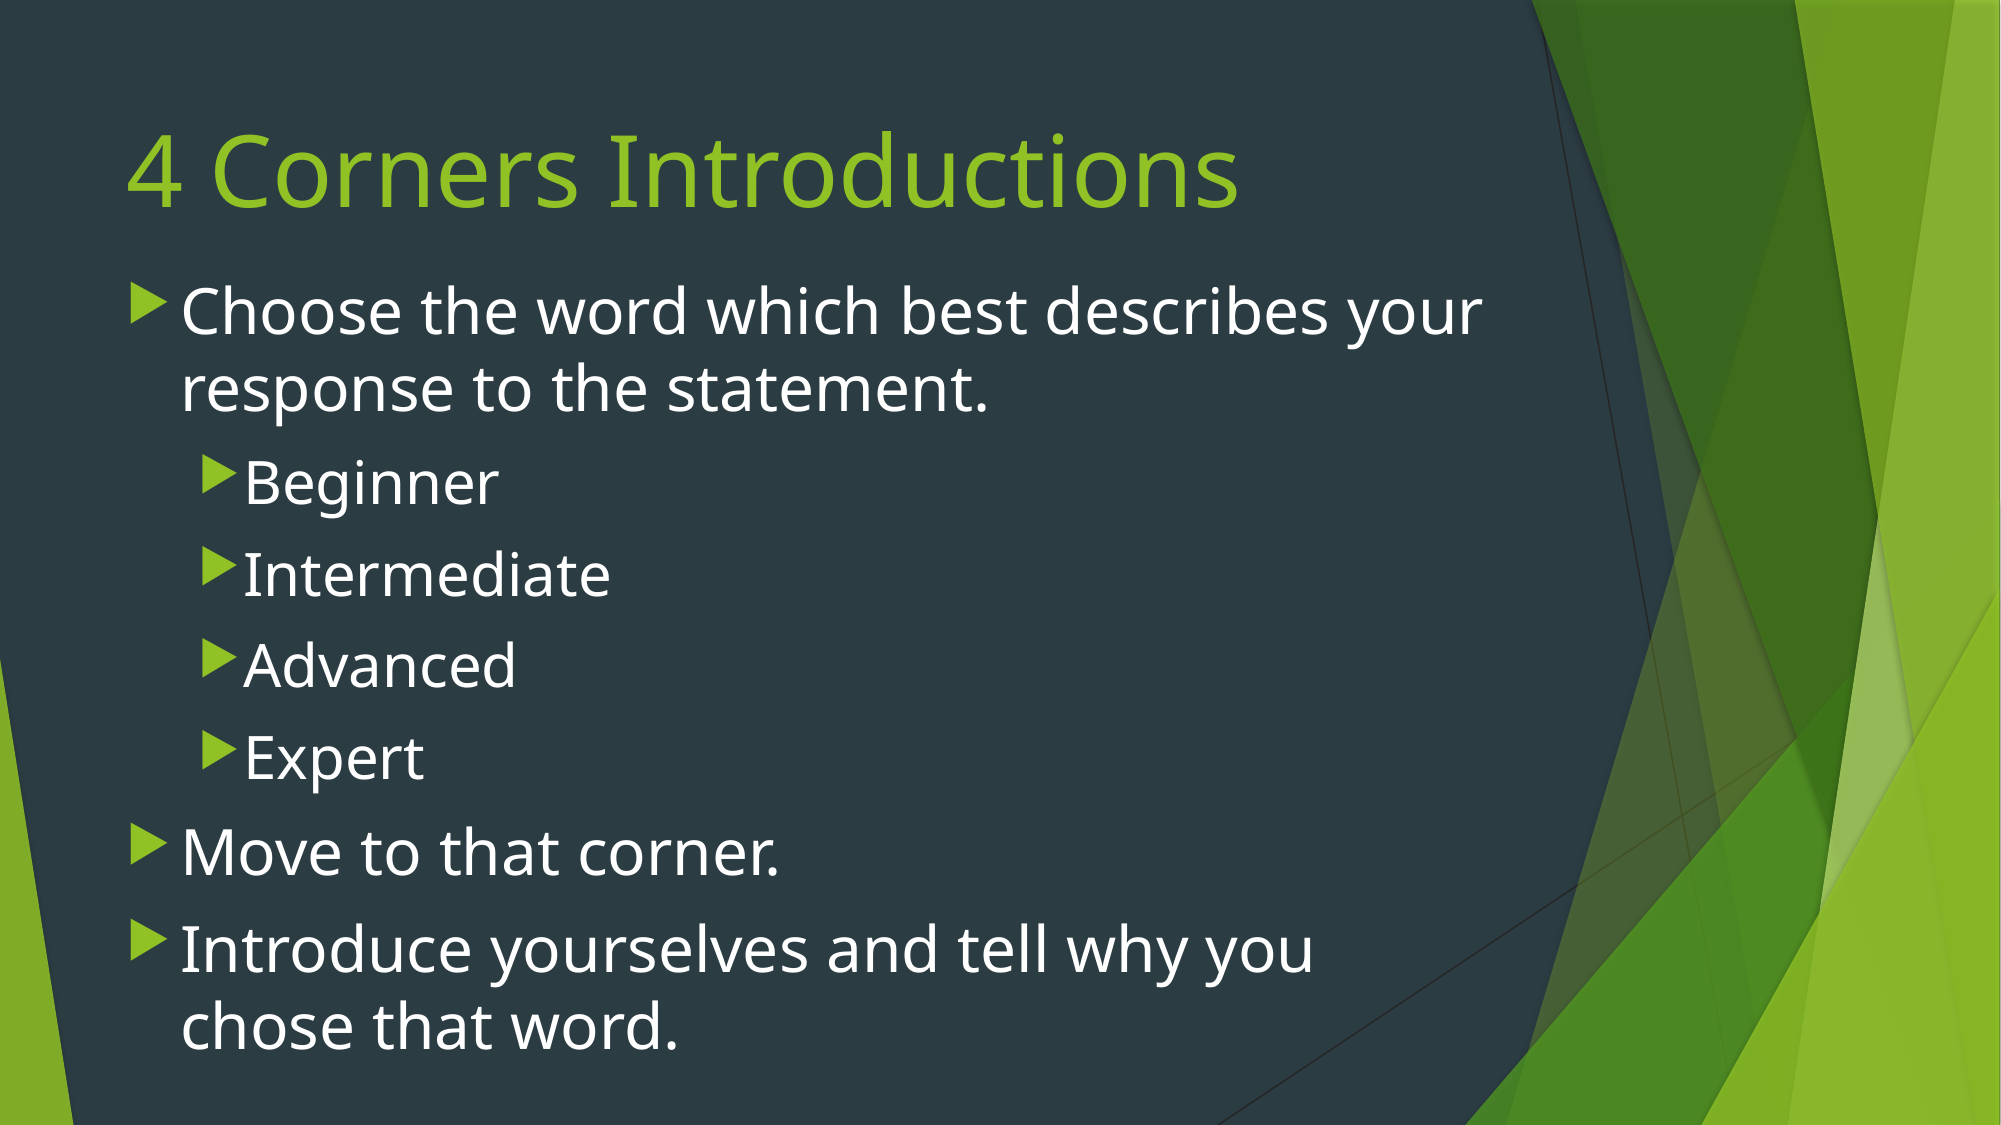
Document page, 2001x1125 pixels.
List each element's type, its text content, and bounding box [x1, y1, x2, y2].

title 4 Corners Introductions [111, 99, 1522, 263]
list Choose the word which best describes your response to the statement. Beginner Intermediate Advanced Expert Move to that corner. Introduce yourselves and tell why you chose that word. [111, 263, 1522, 1070]
